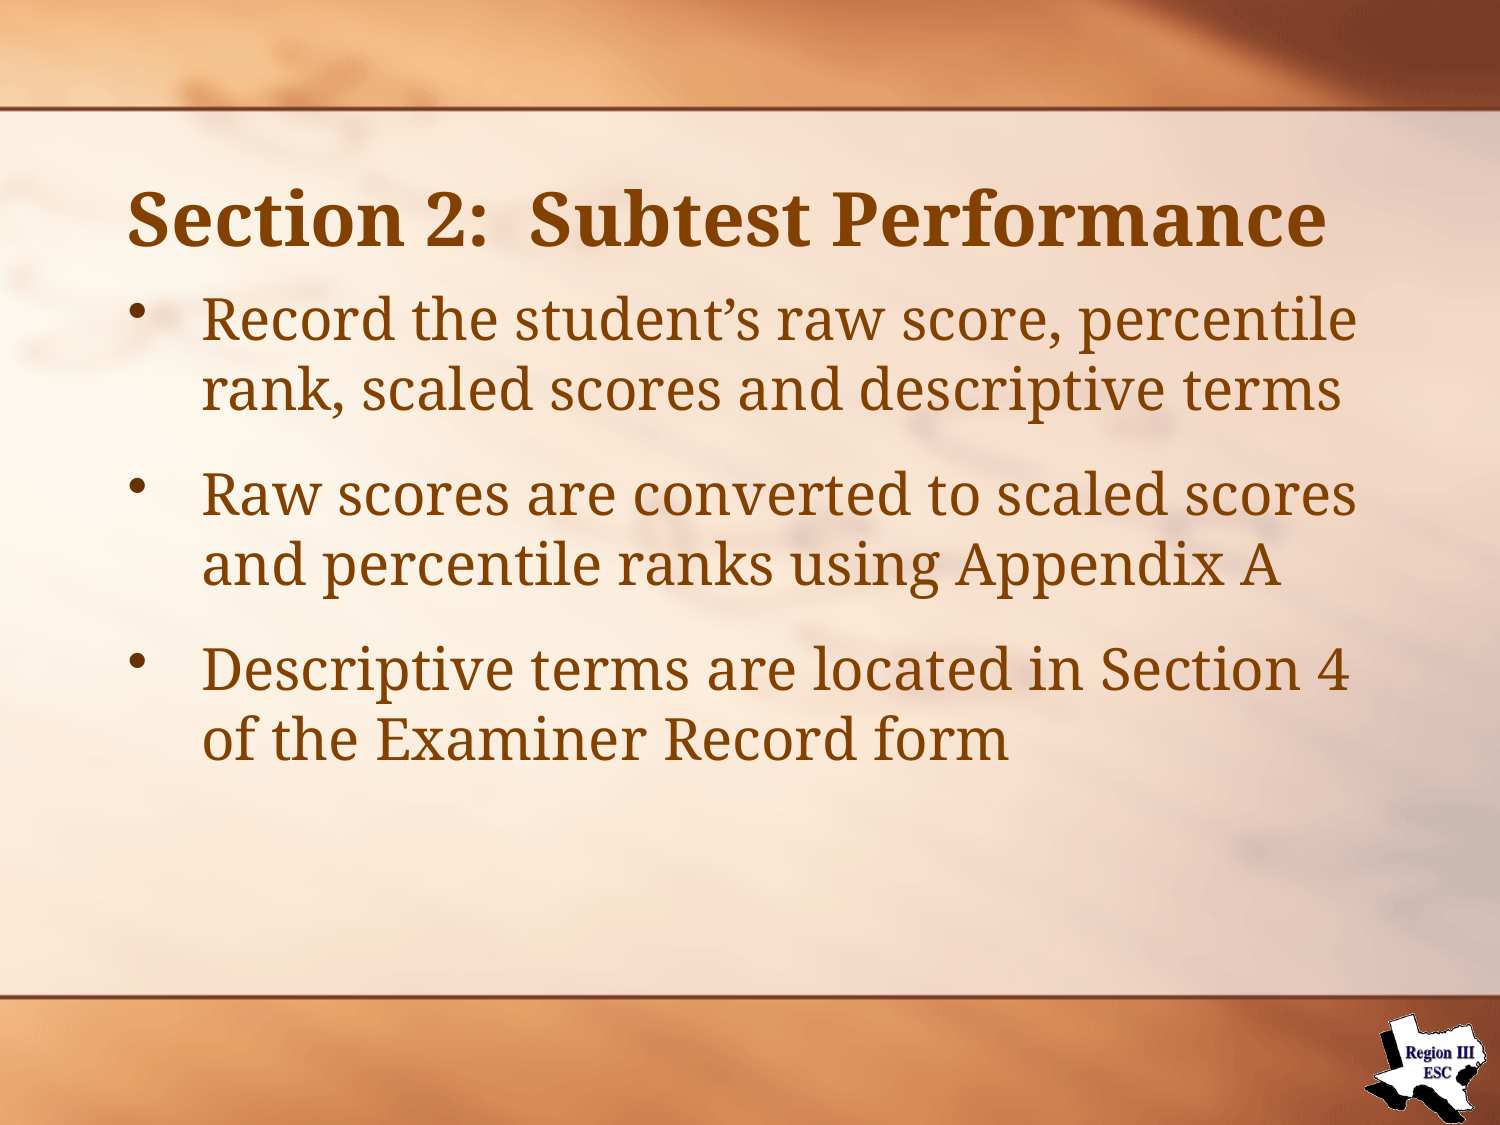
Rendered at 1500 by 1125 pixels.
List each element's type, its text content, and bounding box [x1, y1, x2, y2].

title Section 2: Subtest Performance [112, 125, 1413, 270]
list Record the student’s raw score, percentile rank, scaled scores and descriptive terms Raw scores are converted to scaled scores and percentile ranks using Appendix A Descriptive terms are located in Section 4 of the Examiner Record form [112, 275, 1413, 950]
picture [0, 0, 1500, 1125]
